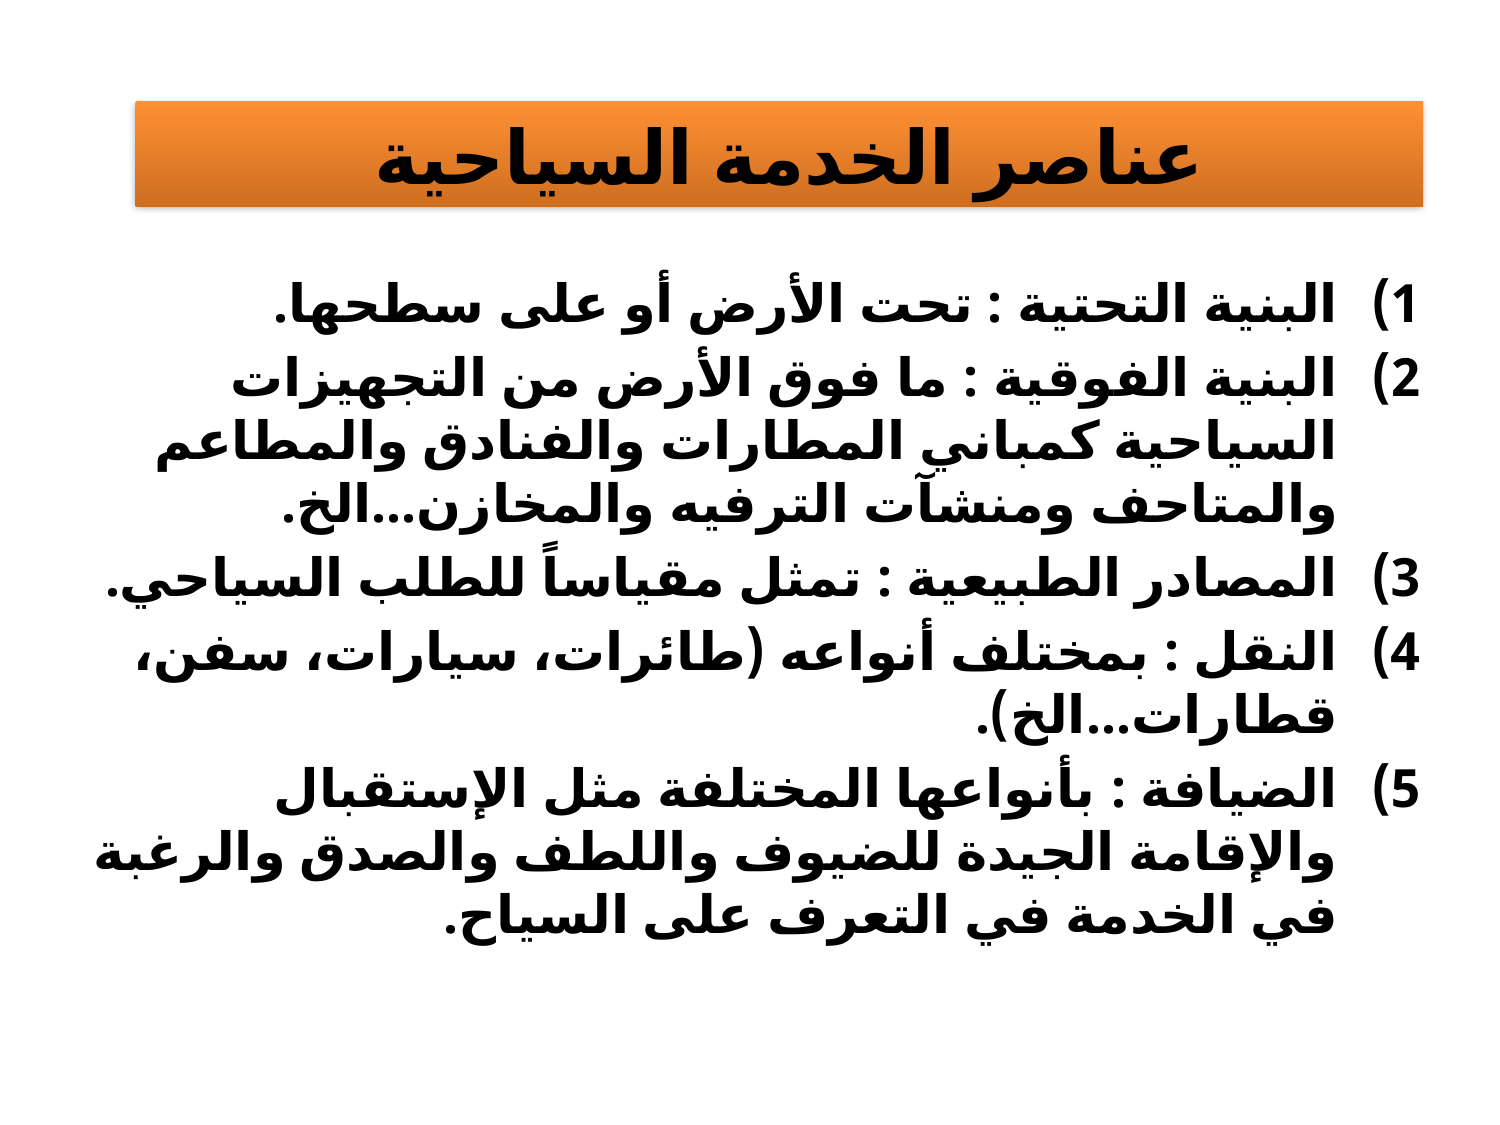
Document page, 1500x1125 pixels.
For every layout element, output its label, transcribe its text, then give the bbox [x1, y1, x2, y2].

text_box عناصر الخدمة السياحية [135, 101, 1424, 207]
list البنية التحتية : تحت الأرض أو على سطحها. البنية الفوقية : ما فوق الأرض من التجهيزات السياحية كمباني المطارات والفنادق والمطاعم والمتاحف ومنشآت الترفيه والمخازن...الخ. المصادر الطبيعية : تمثل مقياساً للطلب السياحي. النقل : بمختلف أنواعه (طائرات، سيارات، سفن، قطارات...الخ). الضيافة : بأنواعها المختلفة مثل الإستقبال والإقامة الجيدة للضيوف واللطف والصدق والرغبة في الخدمة في التعرف على السياح. [75, 262, 1425, 1005]
